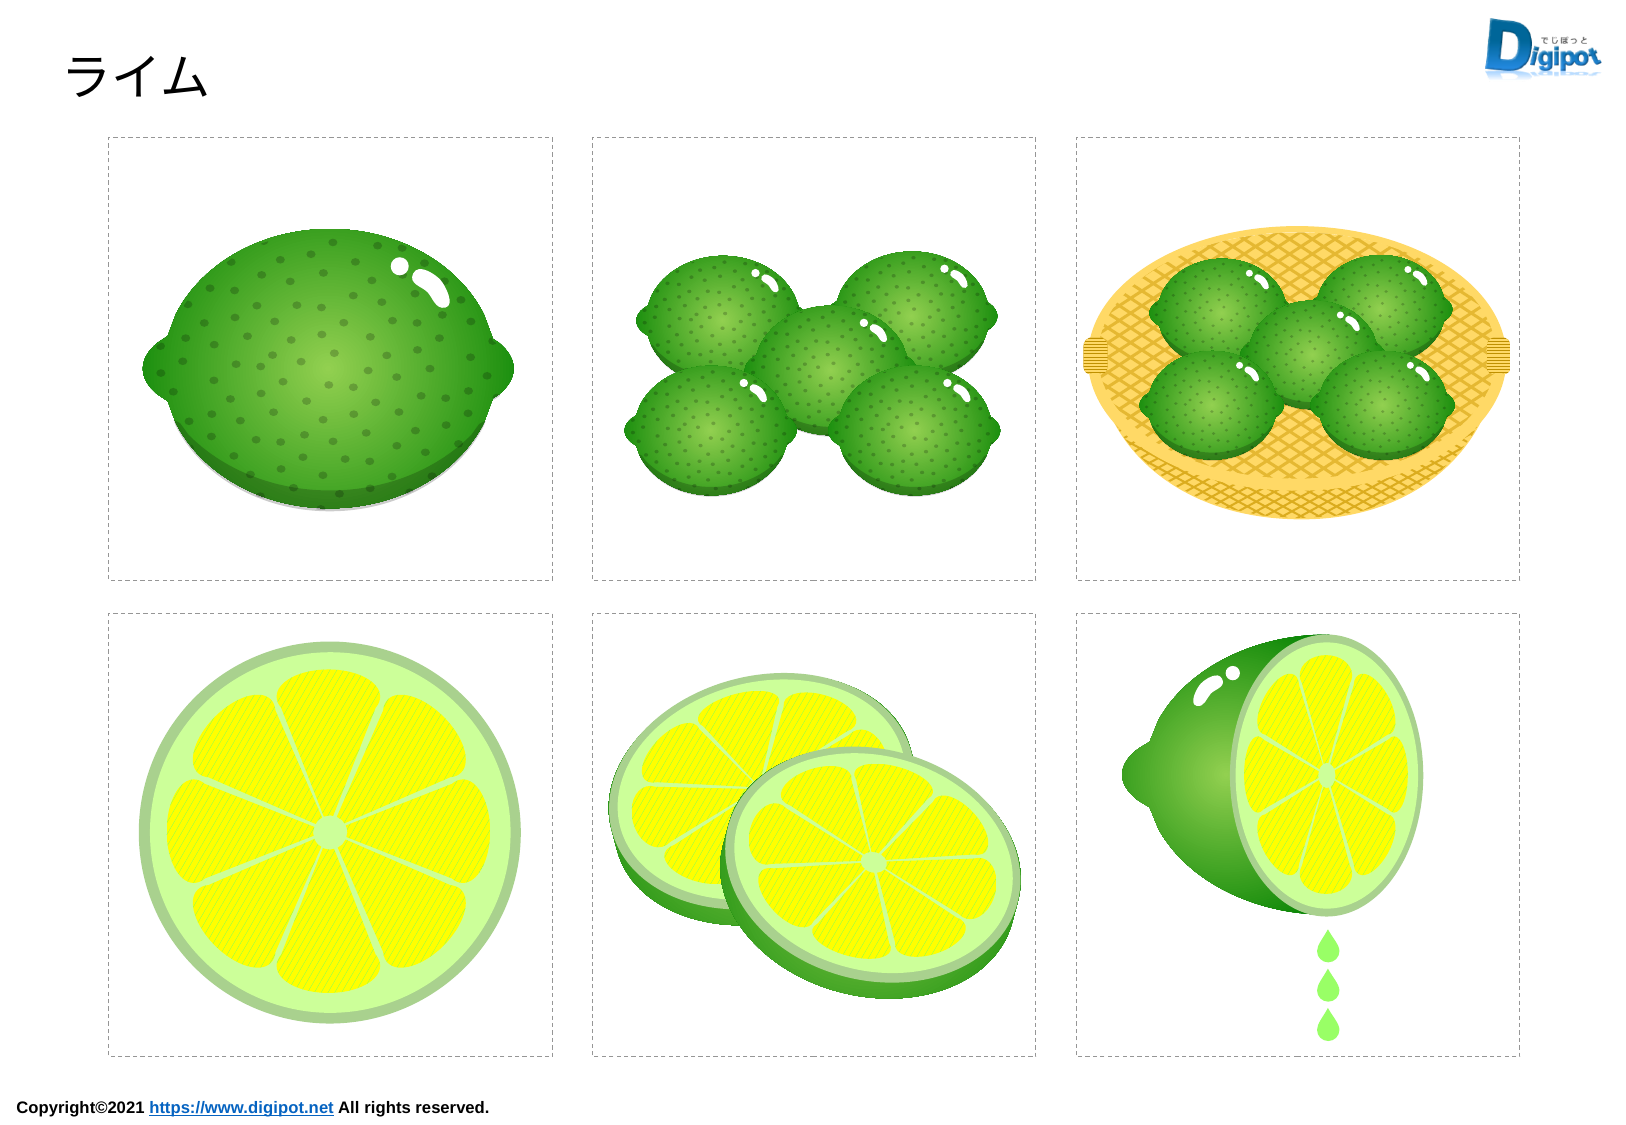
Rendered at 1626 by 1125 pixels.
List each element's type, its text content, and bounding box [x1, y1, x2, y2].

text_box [624, 251, 1001, 497]
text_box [142, 228, 514, 512]
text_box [608, 675, 1021, 996]
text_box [1139, 255, 1455, 337]
picture [1485, 18, 1602, 82]
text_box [1122, 634, 1424, 1041]
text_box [1088, 226, 1506, 337]
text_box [1083, 337, 1511, 520]
text_box ライム [46, 38, 226, 113]
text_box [138, 641, 521, 1024]
